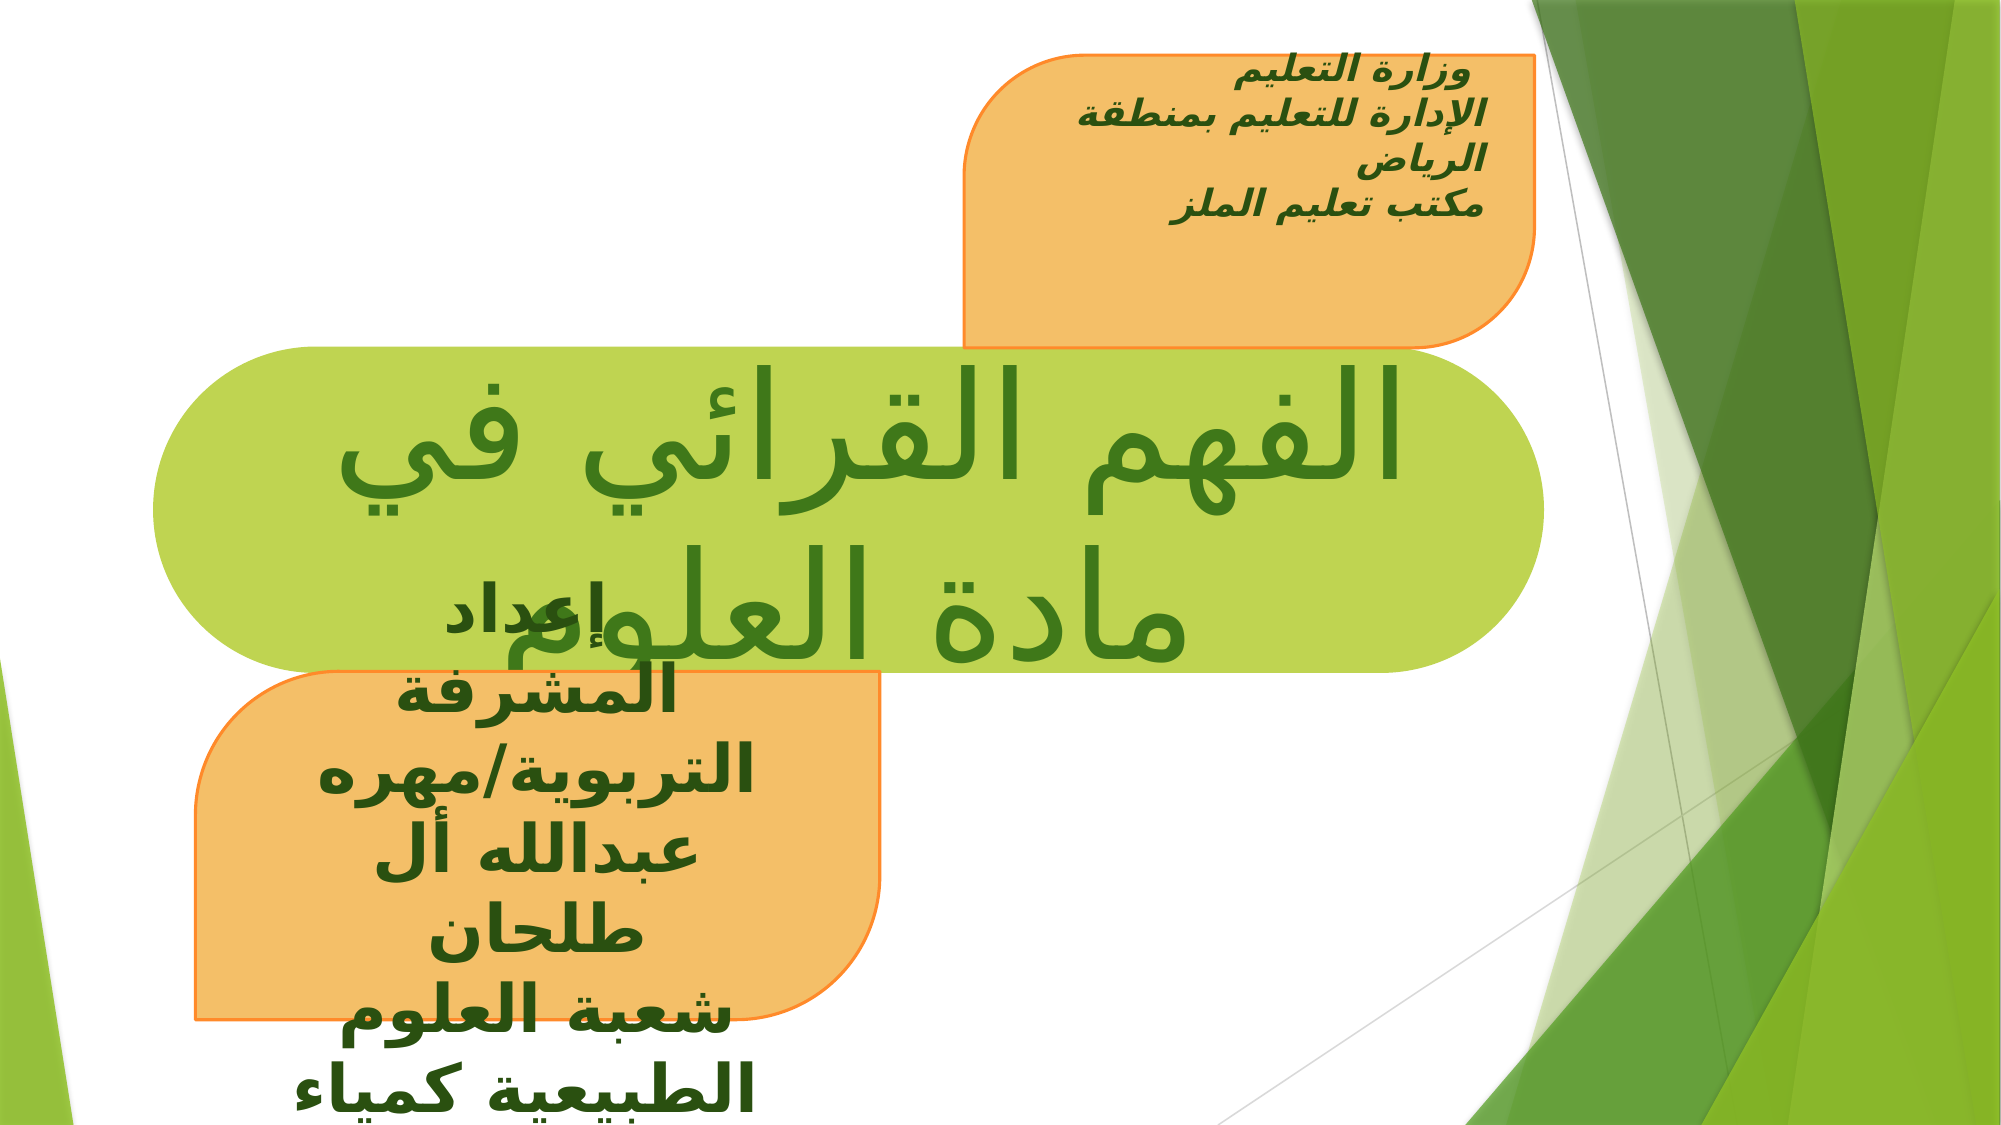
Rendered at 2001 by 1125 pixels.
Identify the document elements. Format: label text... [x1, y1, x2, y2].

text_box وزارة التعليم الإدارة للتعليم بمنطقة الرياض مكتب تعليم الملز [962, 53, 1537, 350]
text_box إعداد المشرفة التربوية/مهره عبدالله أل طلحان شعبة العلوم الطبيعية كمياء [193, 669, 882, 1022]
text_box الفهم القرائي في مادة العلوم [153, 346, 1545, 673]
